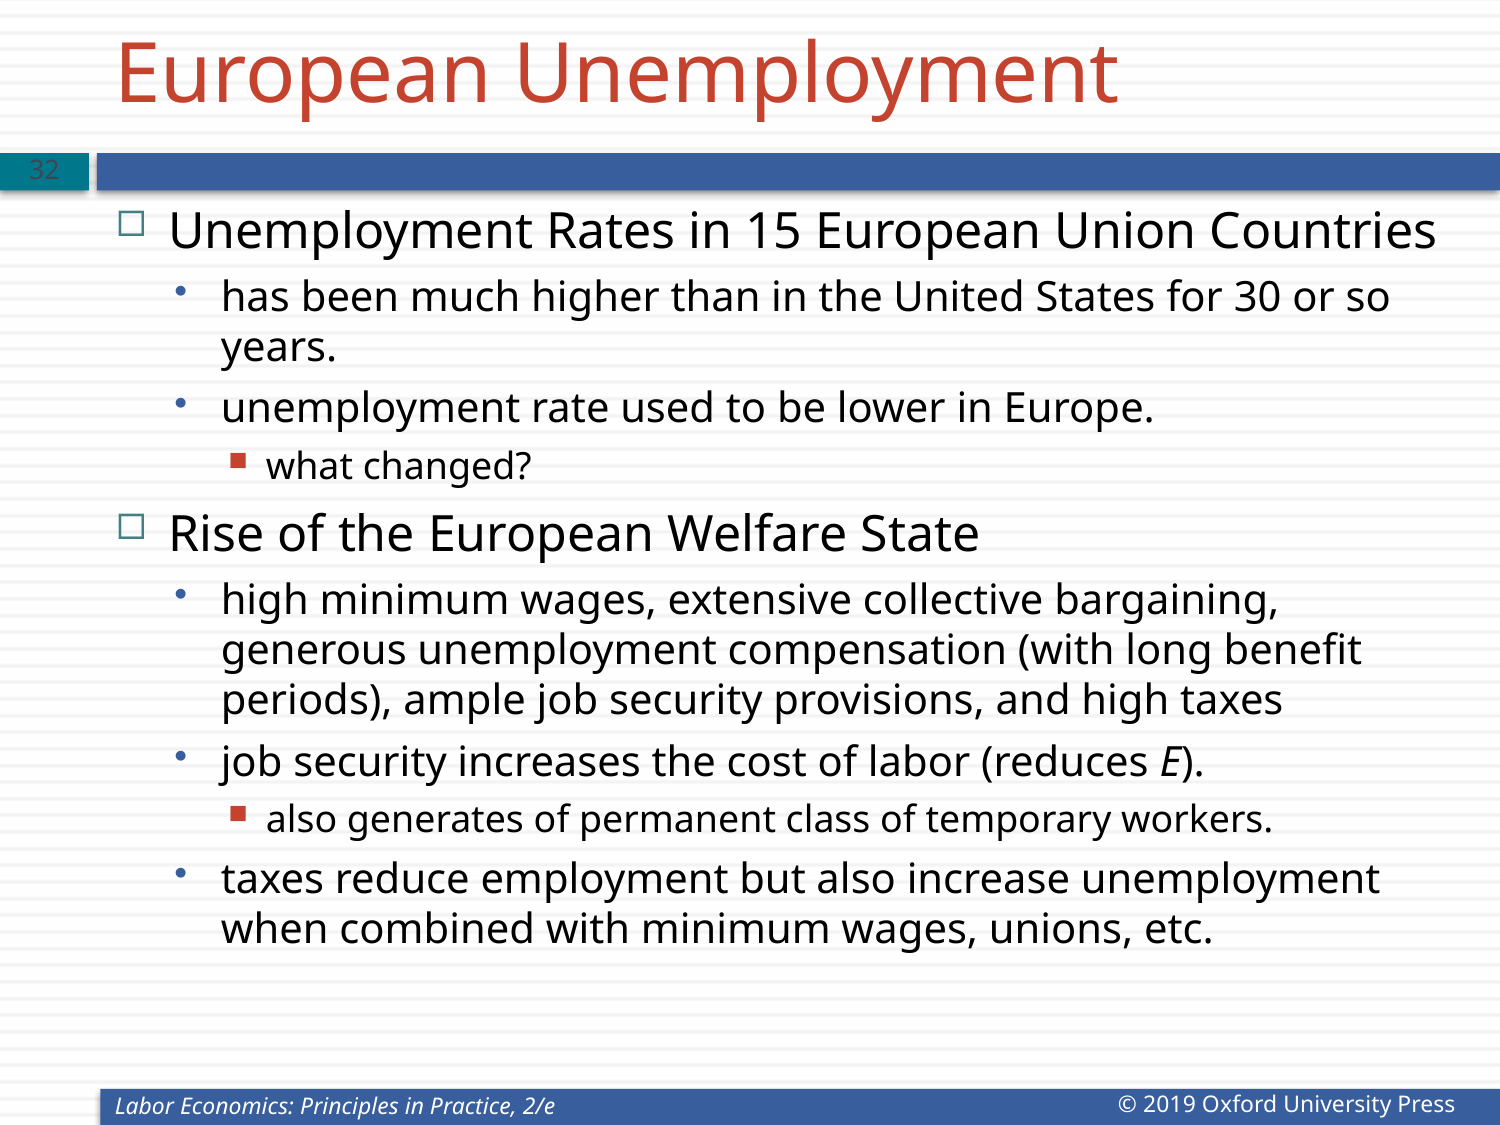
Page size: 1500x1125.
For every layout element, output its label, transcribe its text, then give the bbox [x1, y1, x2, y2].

slide_number 31 [0, 153, 89, 191]
list Unemployment Rates in 15 European Union Countries has been much higher than in the United States for 30 or so years. unemployment rate used to be lower in Europe. what changed? Rise of the European Welfare State high minimum wages, extensive collective bargaining, generous unemployment compensation (with long benefit periods), ample job security provisions, and high taxes job security increases the cost of labor (reduces E). also generates of permanent class of temporary workers. taxes reduce employment but also increase unemployment when combined with minimum wages, unions, etc. [101, 190, 1473, 1084]
slide_number Labor Economics: Principles in Practice, 2/e [99, 1090, 745, 1125]
footer © 2019 Oxford University Press [825, 1090, 1471, 1125]
title European Unemployment [99, 1, 1472, 136]
